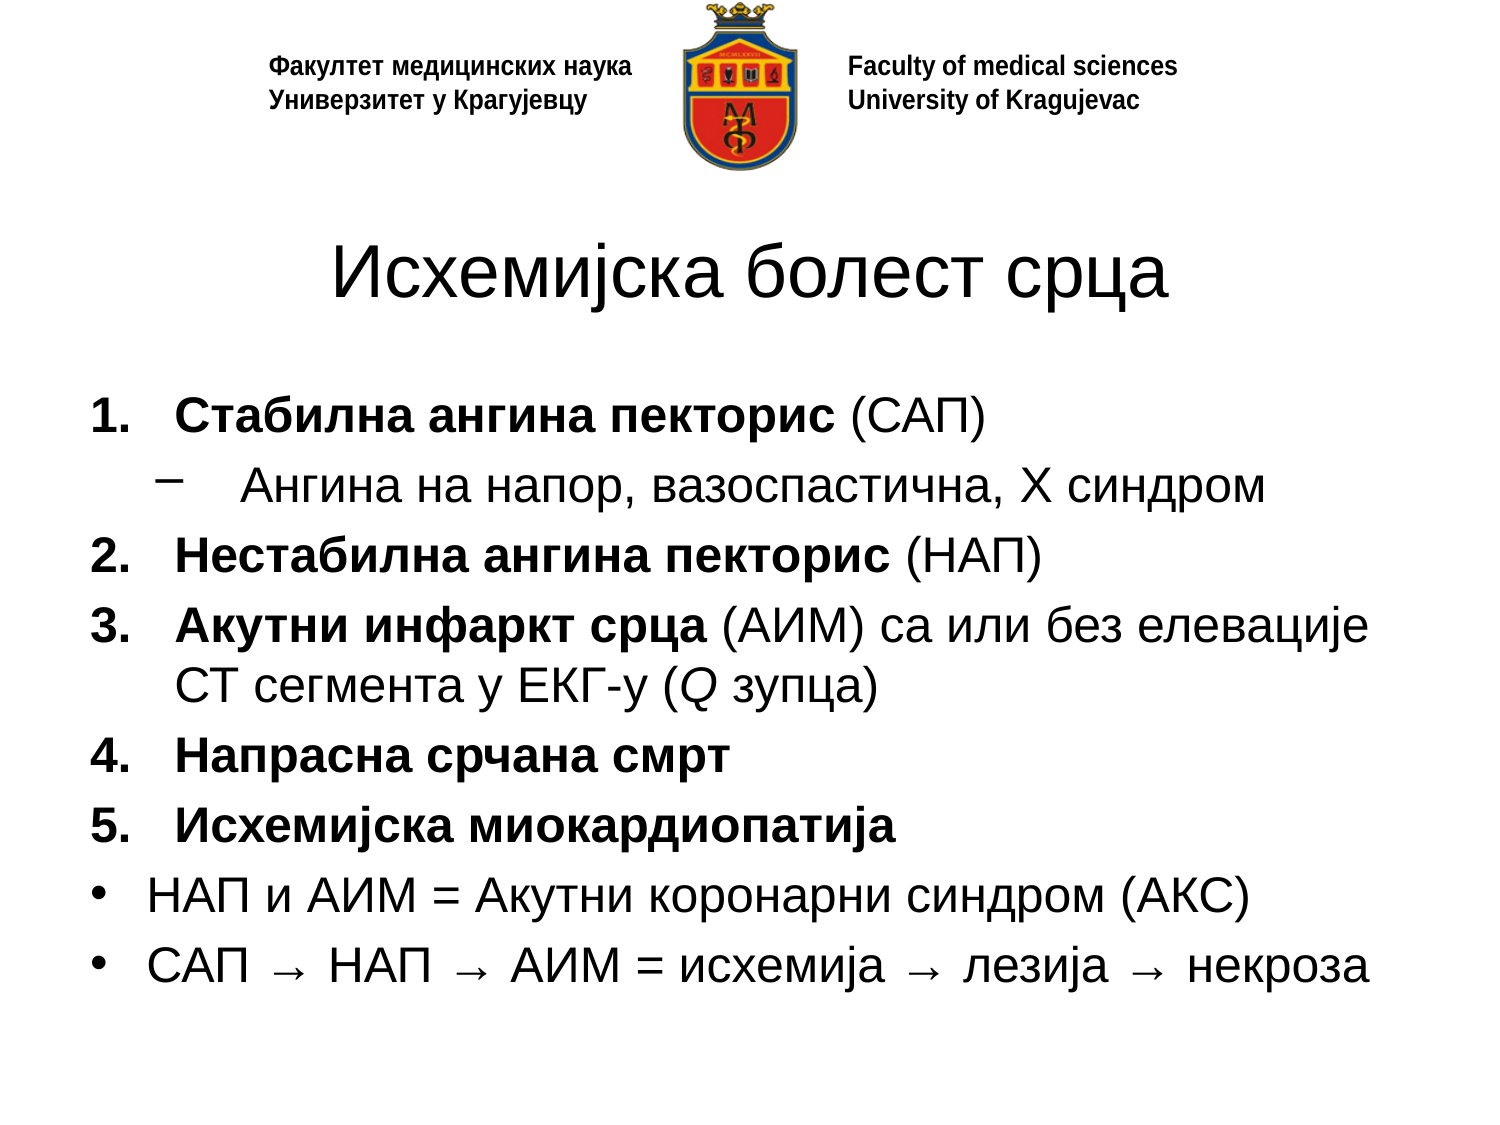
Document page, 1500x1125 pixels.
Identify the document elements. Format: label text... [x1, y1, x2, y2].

title Исхемијска болест срца [74, 173, 1426, 362]
list Стабилна ангина пекторис (САП) Ангина на напор, вазоспастична, X синдром Нестабилна ангина пекторис (НАП) Акутни инфаркт срца (АИМ) са или без елевације СТ сегмента у ЕКГ-у (Q зупца) Напрасна срчана смрт Исхемијска миокардиопатија НАП и АИМ = Акутни коронарни синдром (АКС) САП → НАП → АИМ = исхемија → лезија → некроза [74, 374, 1436, 1118]
